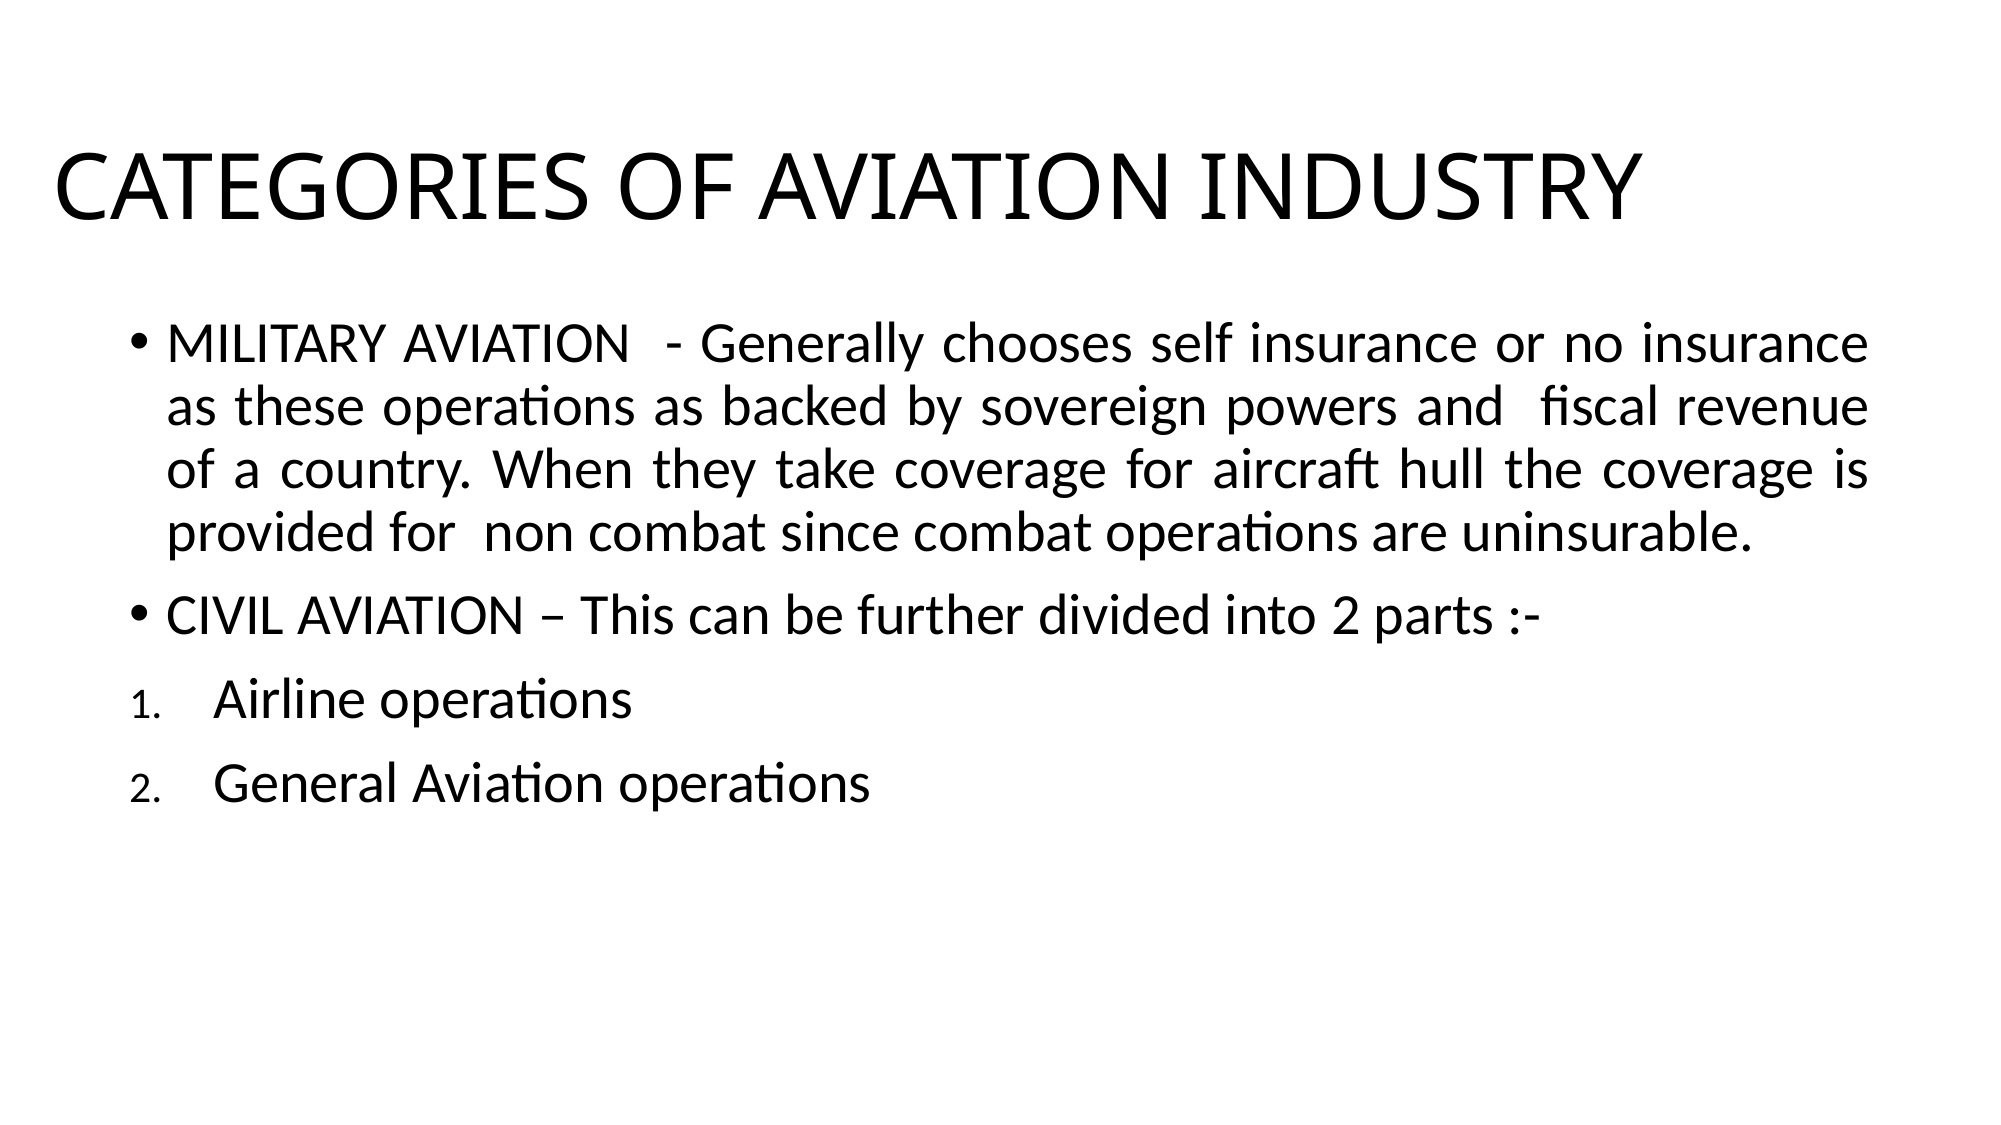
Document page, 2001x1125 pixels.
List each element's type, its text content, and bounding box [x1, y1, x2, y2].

list MILITARY AVIATION - Generally chooses self insurance or no insurance as these operations as backed by sovereign powers and fiscal revenue of a country. When they take coverage for aircraft hull the coverage is provided for non combat since combat operations are uninsurable. CIVIL AVIATION – This can be further divided into 2 parts :- Airline operations General Aviation operations [114, 304, 1886, 993]
title CATEGORIES OF AVIATION INDUSTRY [37, 75, 1669, 305]
